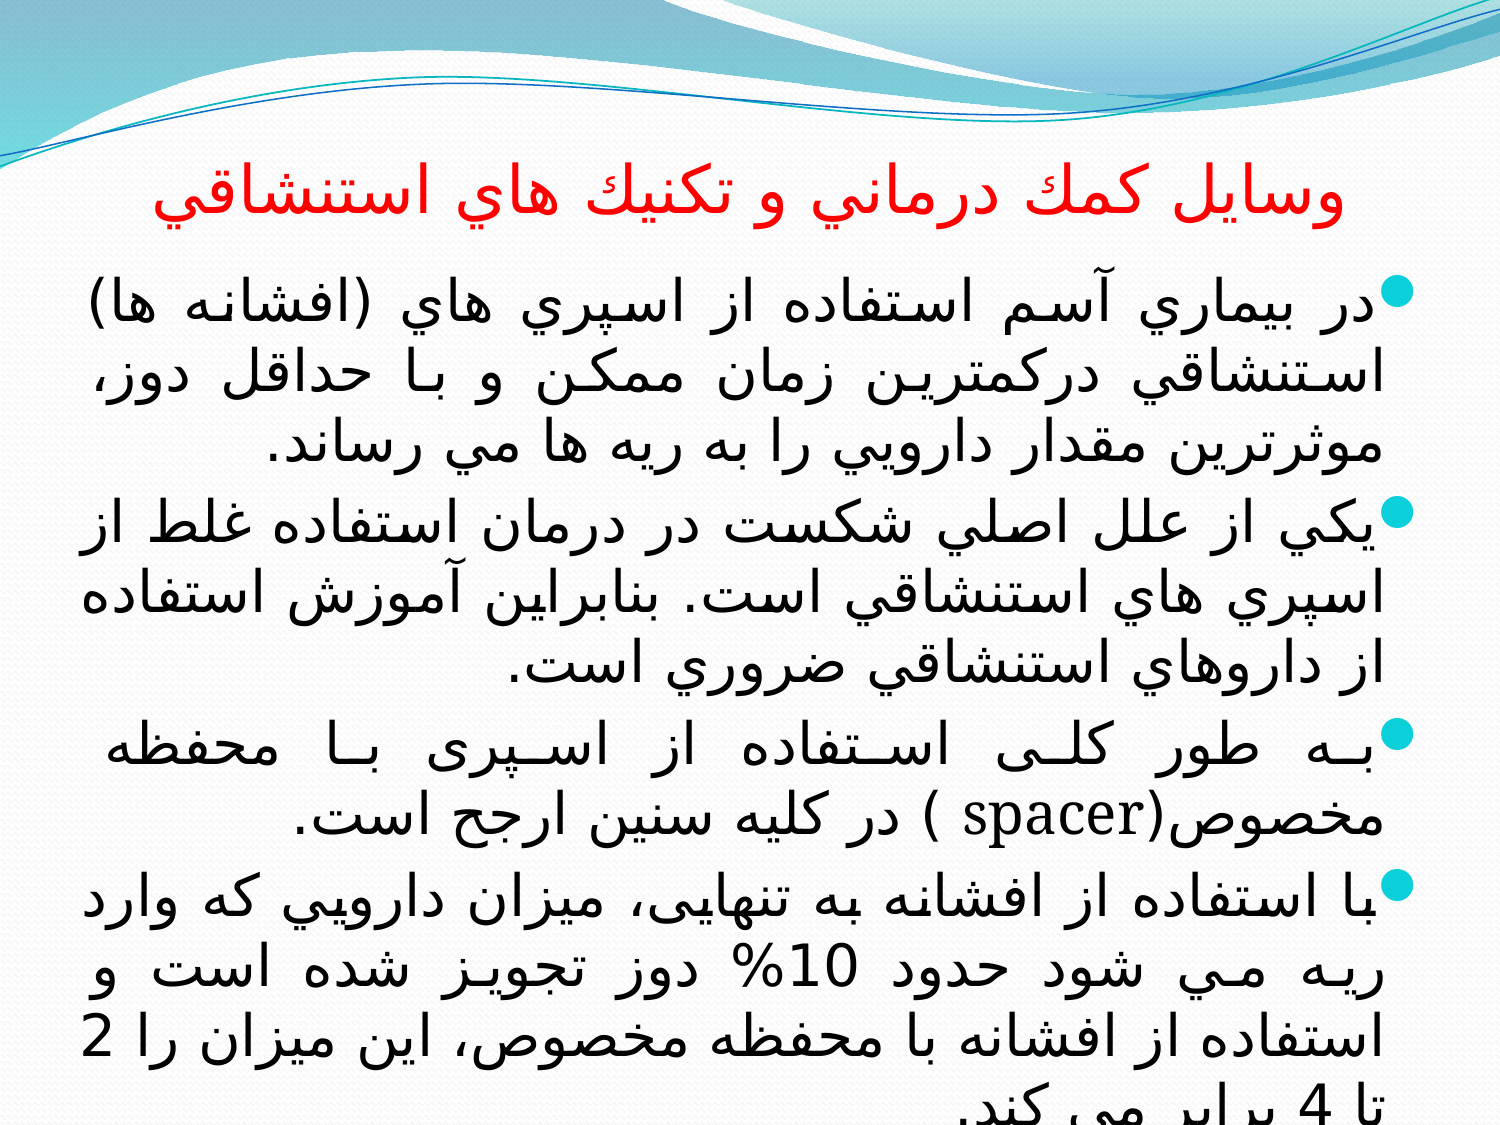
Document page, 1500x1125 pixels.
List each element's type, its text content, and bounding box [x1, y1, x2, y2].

title وسايل كمك درماني و تكنيك هاي استنشاقي [76, 125, 1424, 242]
list در بيماري آسم استفاده از اسپري هاي (افشانه ها) استنشاقي دركمترين زمان ممكن و با حداقل دوز، موثرترين مقدار دارويي را به ريه ها مي رساند. يكي از علل اصلي شكست در درمان استفاده غلط از اسپري هاي استنشاقي است. بنابراين آموزش استفاده از داروهاي استنشاقي ضروري است. به طور کلی استفاده از اسپری با محفظه مخصوص(spacer ) در کليه سنين ارجح است. با استفاده از افشانه به تنهایی، ميزان دارويي که وارد ريه مي شود حدود 10% دوز تجويز شده است و استفاده از افشانه با محفظه مخصوص، این میزان را 2 تا 4 برابر می كند. [64, 255, 1447, 1059]
